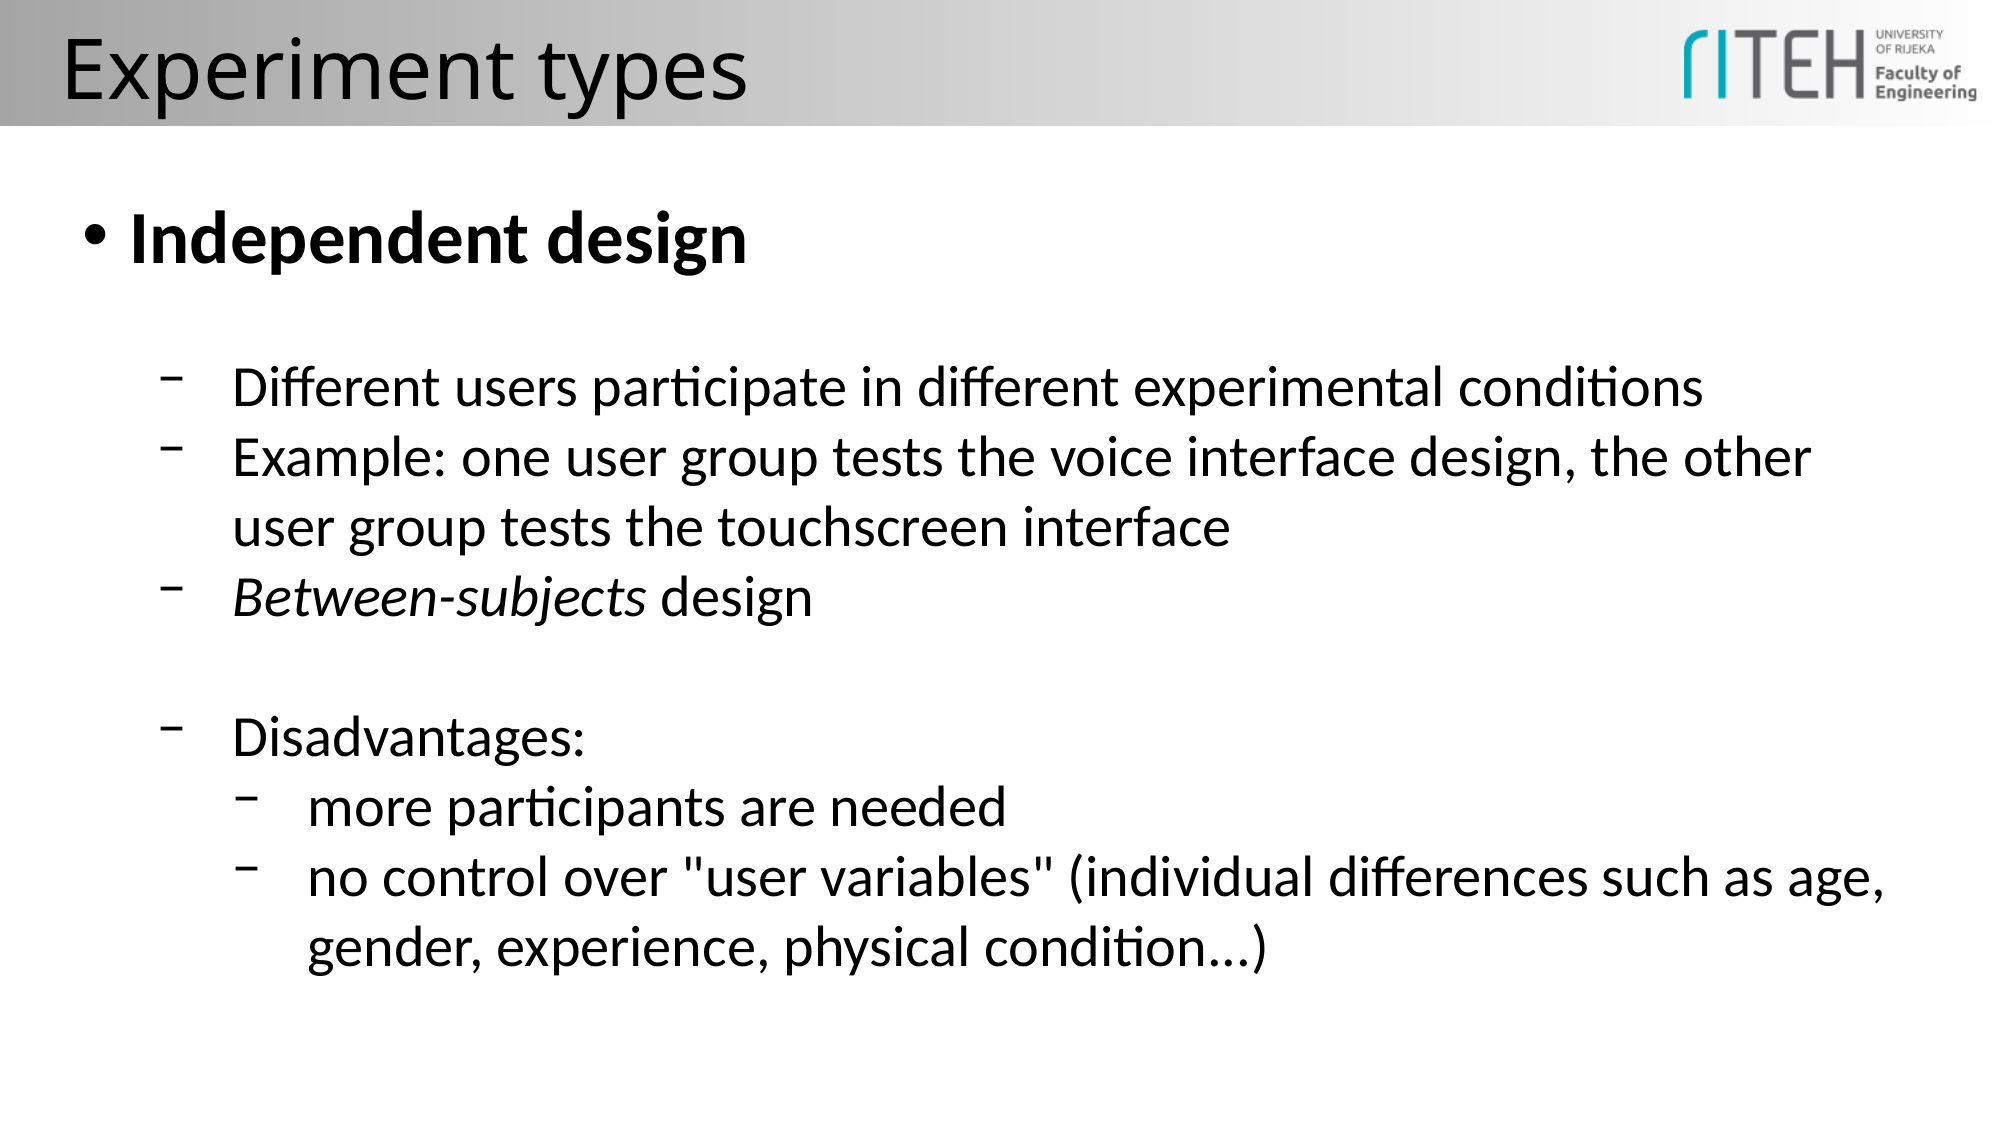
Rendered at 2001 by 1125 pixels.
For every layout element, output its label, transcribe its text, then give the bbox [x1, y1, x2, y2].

picture [1683, 20, 1977, 107]
text_box Independent design Different users participate in different experimental conditions Example: one user group tests the voice interface design, the other user group tests the touchscreen interface Between-subjects design Disadvantages: more participants are needed no control over "user variables" (individual differences such as age, gender, experience, physical condition...) [68, 180, 1932, 986]
text_box [0, 0, 2000, 127]
title Experiment types [45, 20, 1601, 126]
